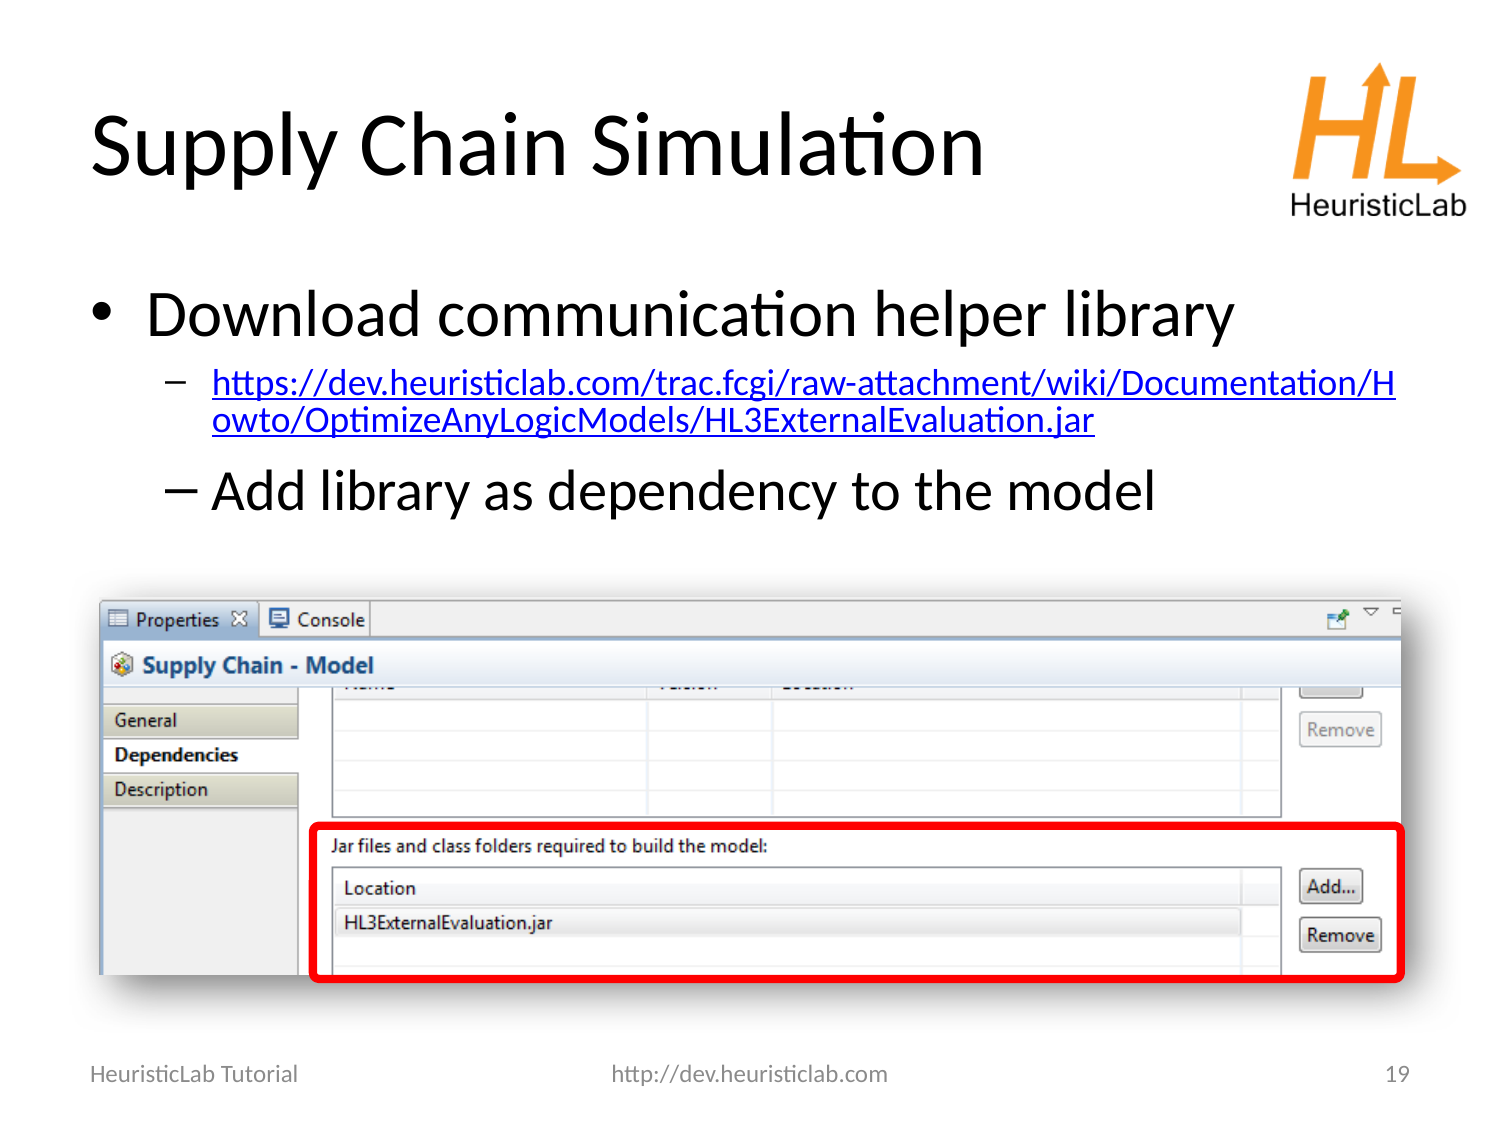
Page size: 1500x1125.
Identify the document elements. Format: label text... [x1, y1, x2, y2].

slide_number HeuristicLab Tutorial [75, 1042, 425, 1103]
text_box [98, 597, 1401, 980]
title Supply Chain Simulation [75, 45, 1282, 233]
footer http://dev.heuristiclab.com [512, 1042, 988, 1103]
slide_number 19 [1074, 1042, 1425, 1103]
picture [1281, 27, 1474, 244]
list Download communication helper library https://dev.heuristiclab.com/trac.fcgi/raw-attachment/wiki/Documentation/Howto/OptimizeAnyLogicModels/HL3ExternalEvaluation.jar Add library as dependency to the model [75, 262, 1425, 1005]
